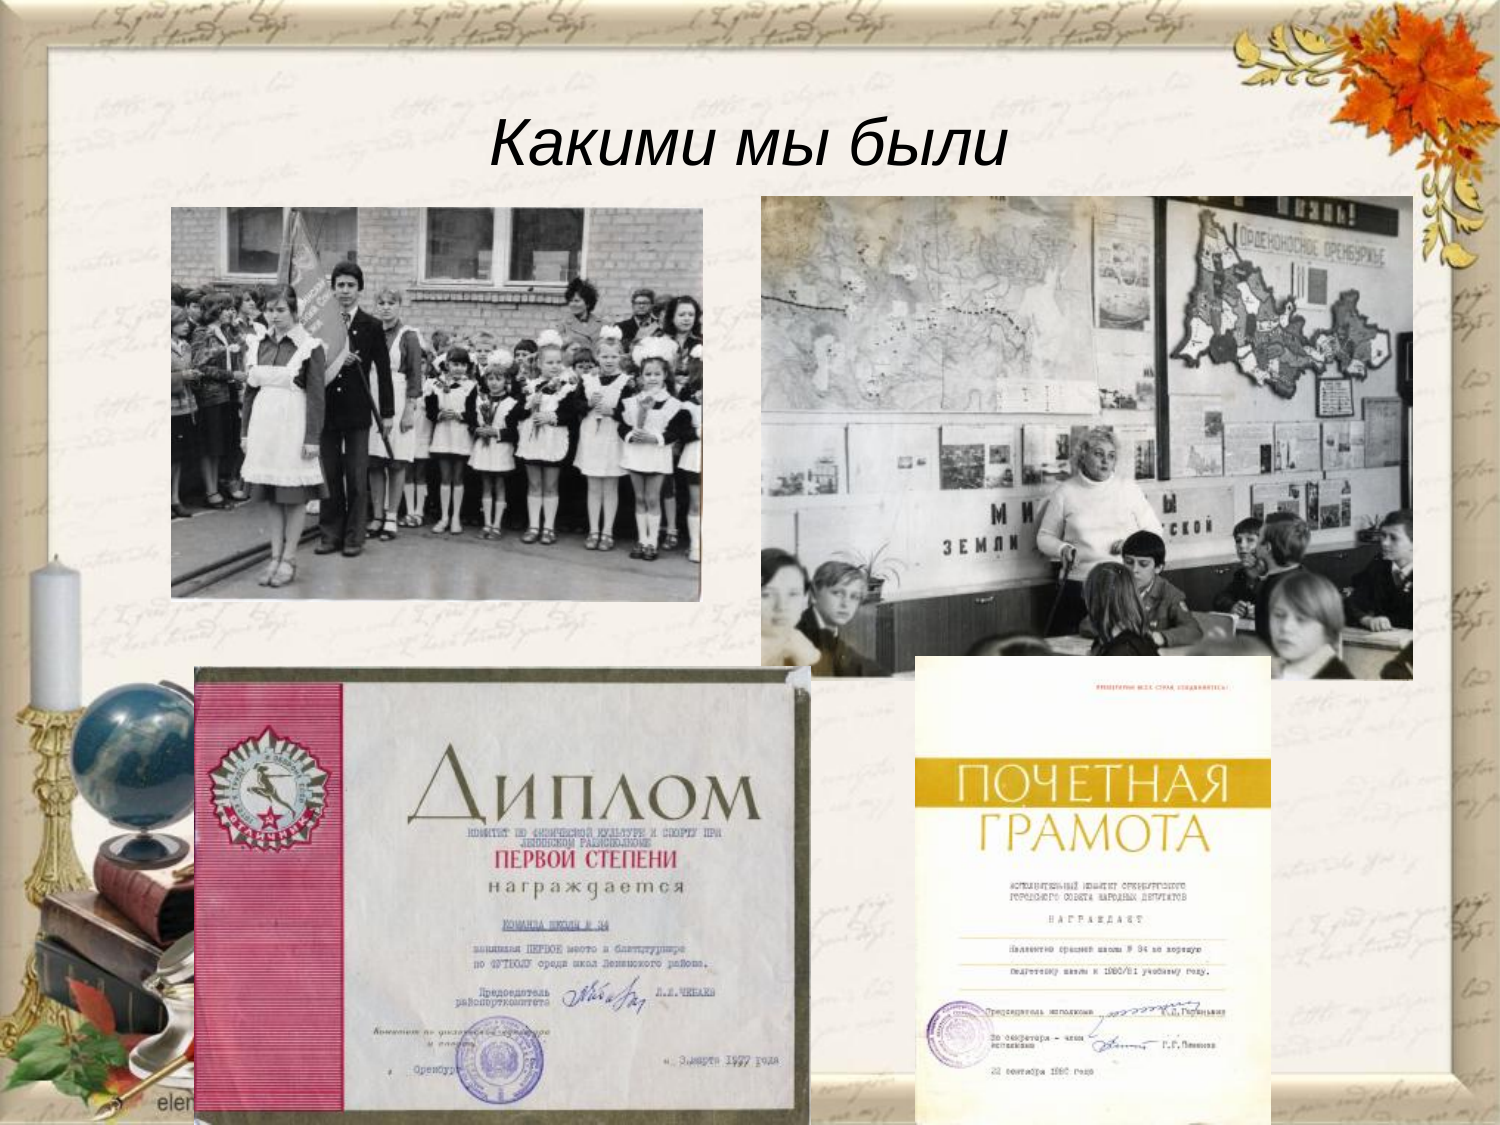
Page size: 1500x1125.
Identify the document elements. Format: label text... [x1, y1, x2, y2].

picture [0, 0, 1500, 1125]
title Какими мы были [74, 44, 1426, 233]
